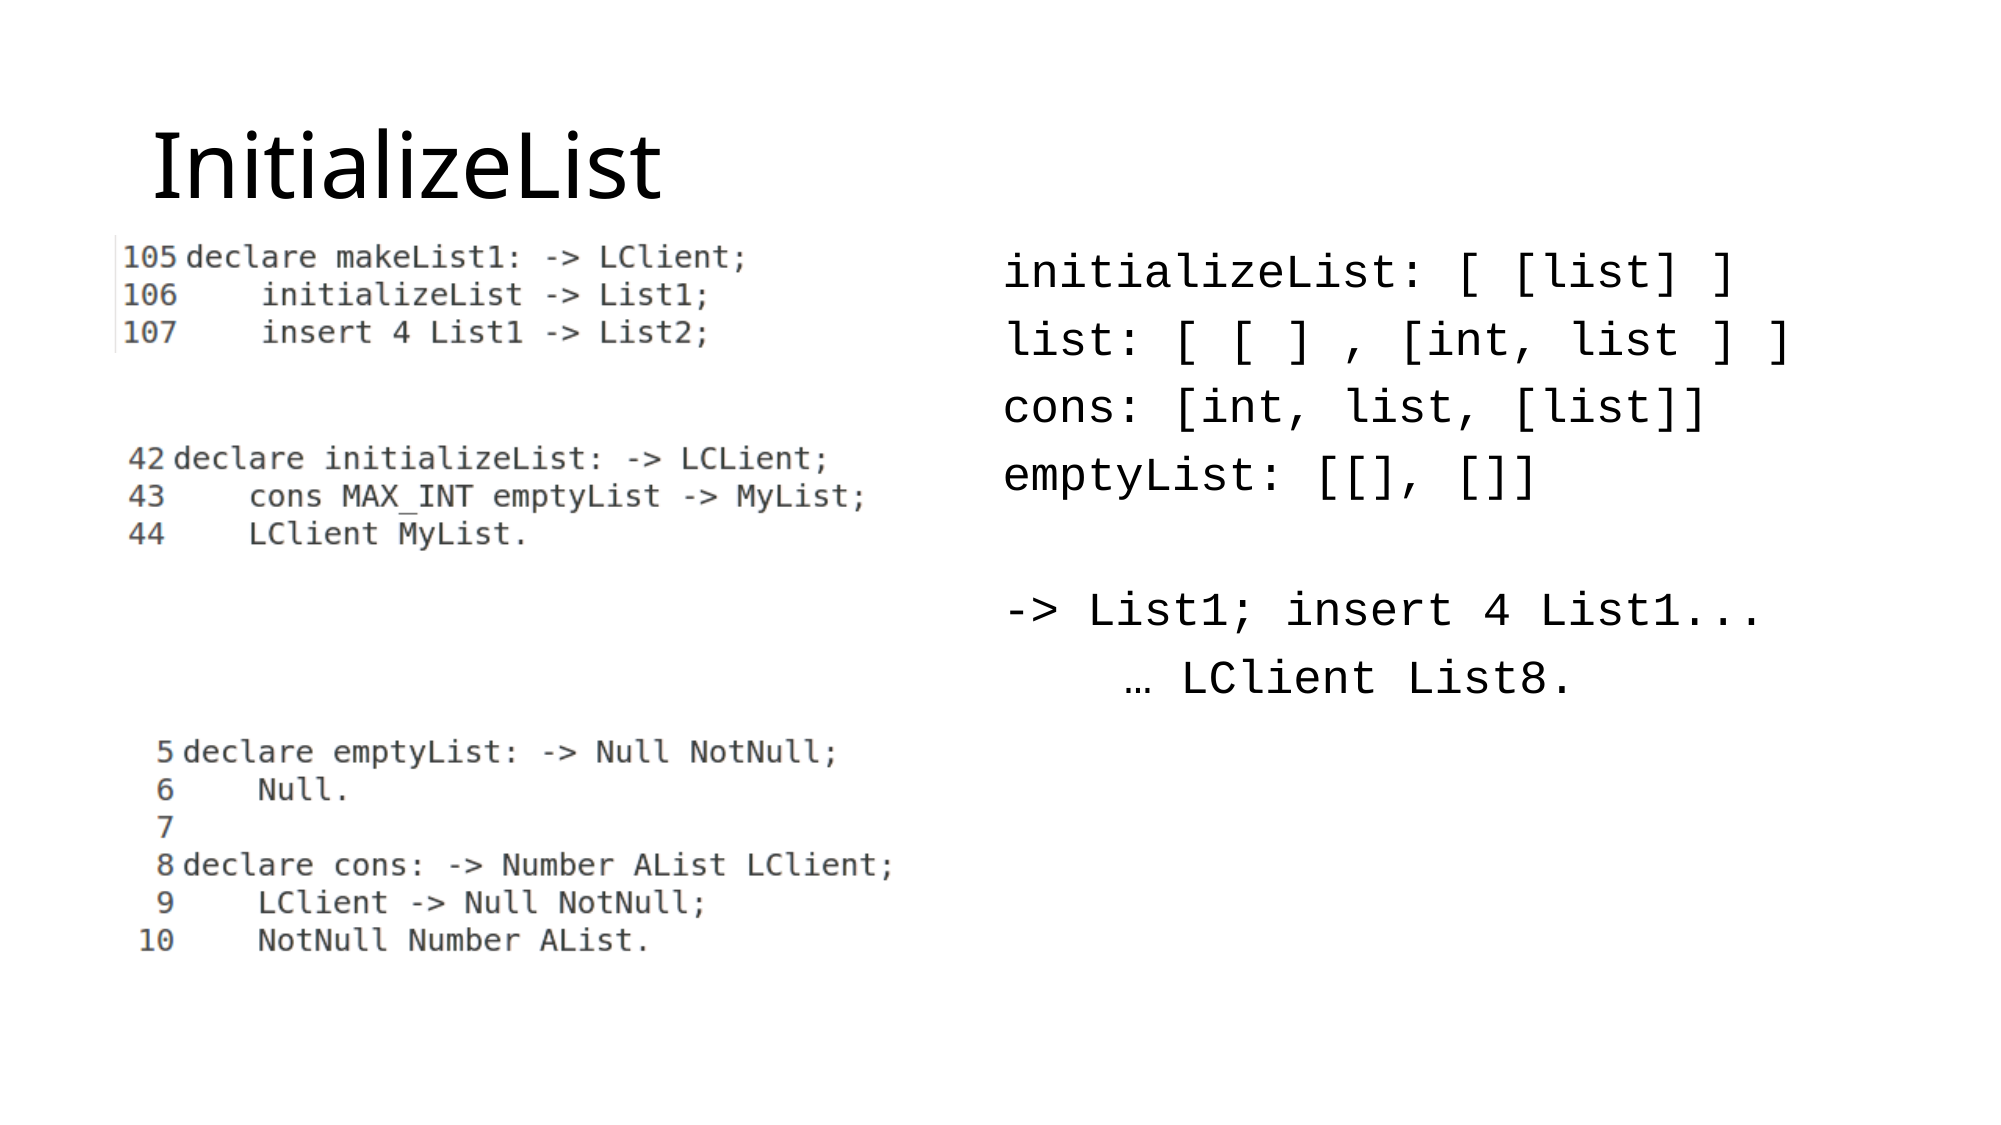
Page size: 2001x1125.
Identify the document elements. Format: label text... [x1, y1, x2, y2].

list initializeList: [ [list] ] list: [ [ ] , [int, list ] ] cons: [int, list, [list]] emptyList: [[], []] -> List1; insert 4 List1... … LClient List8. [987, 239, 2000, 715]
picture [114, 438, 878, 554]
title InitializeList [137, 59, 1863, 278]
picture [114, 733, 903, 959]
picture [114, 235, 765, 353]
